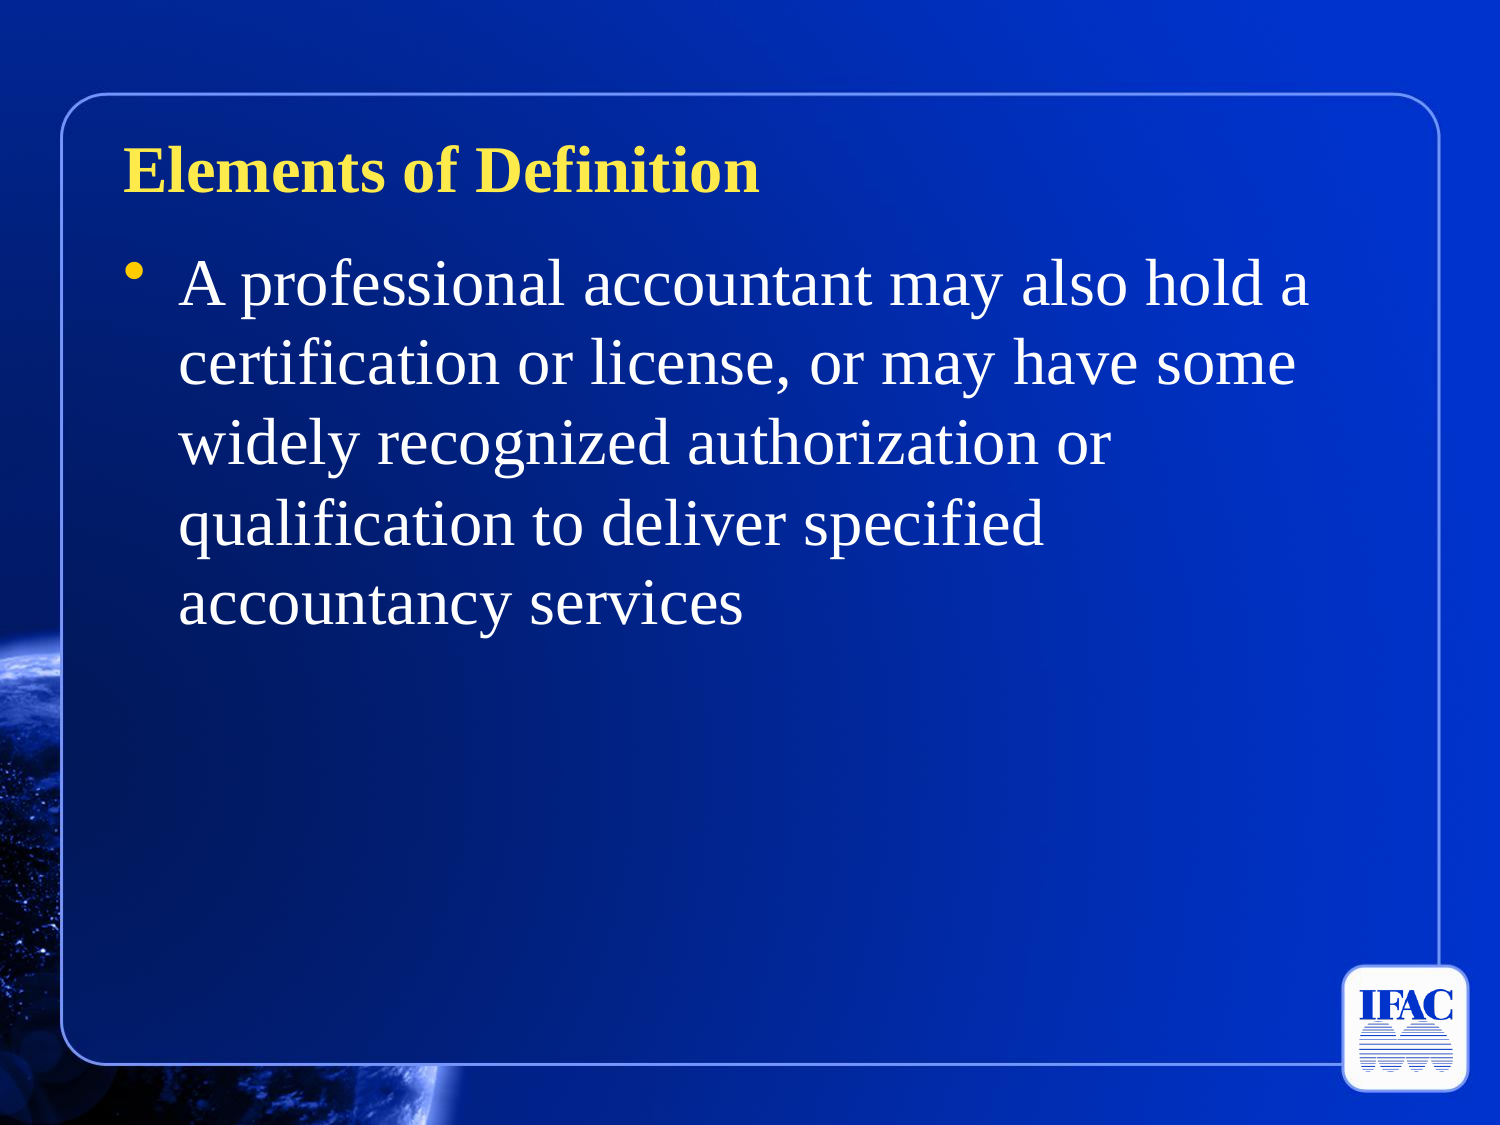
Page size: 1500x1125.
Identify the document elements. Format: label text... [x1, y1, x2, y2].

list Elements of Definition [107, 118, 1411, 215]
picture [0, 0, 1500, 1125]
list A professional accountant may also hold a certification or license, or may have some widely recognized authorization or qualification to deliver specified accountancy services [107, 230, 1411, 1048]
